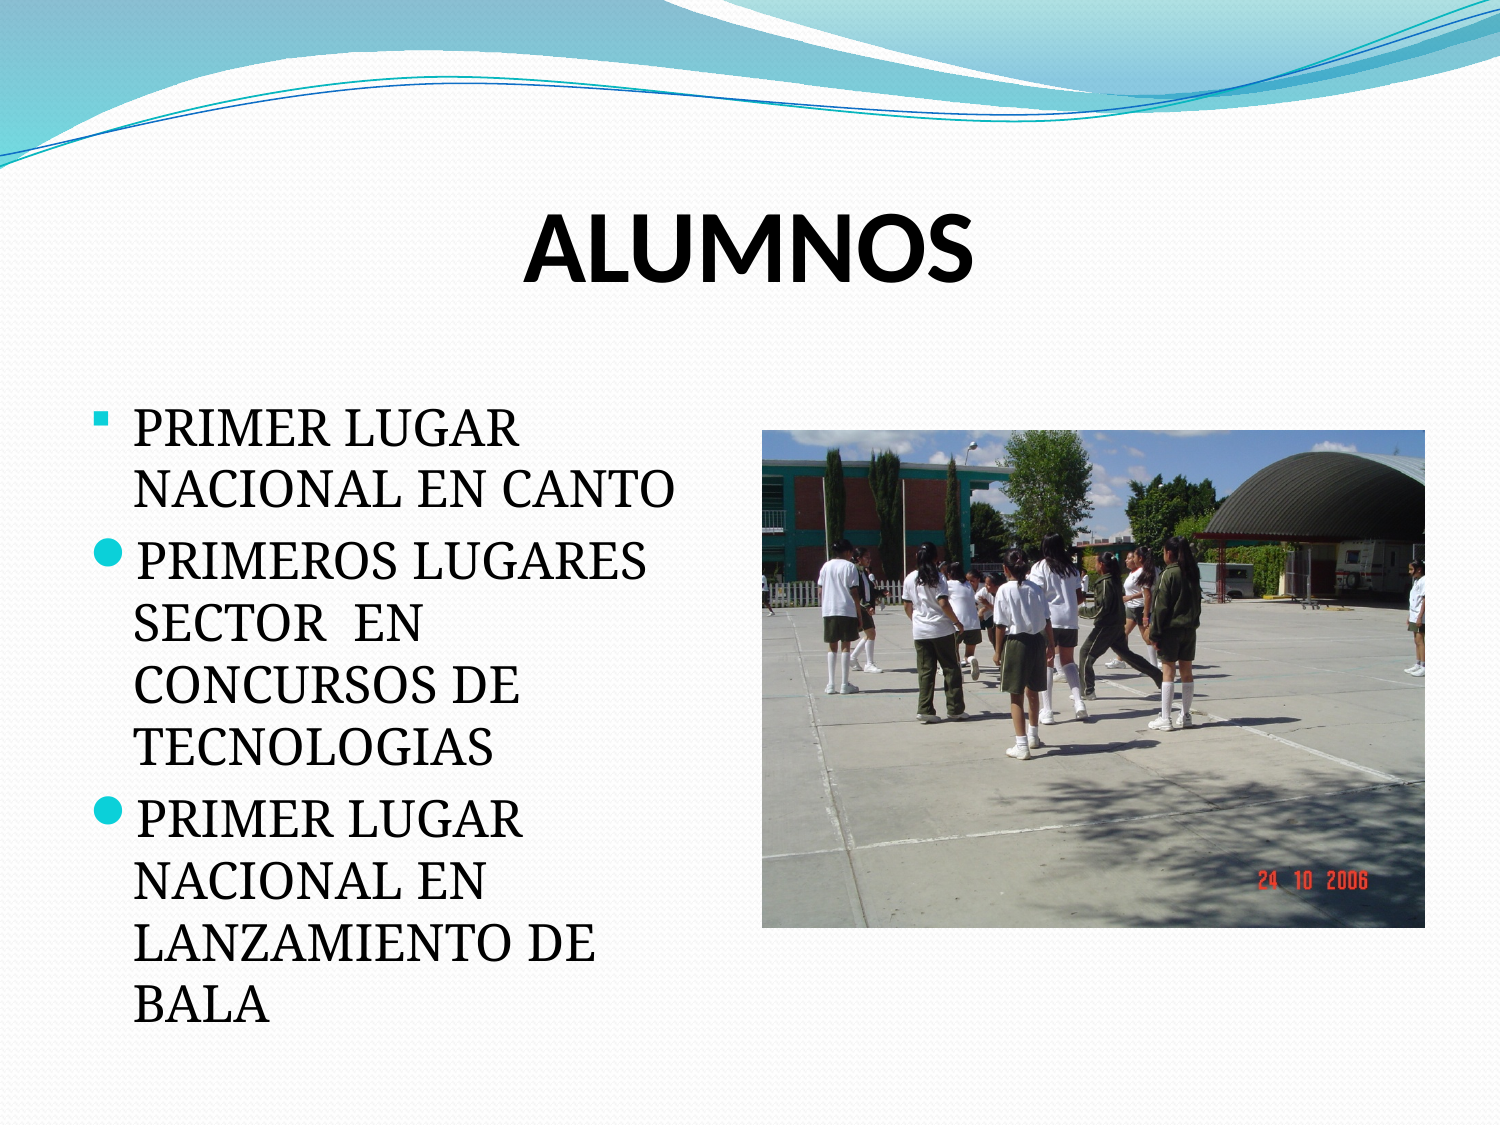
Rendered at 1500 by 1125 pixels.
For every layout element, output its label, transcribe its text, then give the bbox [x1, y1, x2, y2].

list PRIMER LUGAR NACIONAL EN CANTO PRIMEROS LUGARES SECTOR EN CONCURSOS DE TECNOLOGIAS PRIMER LUGAR NACIONAL EN LANZAMIENTO DE BALA [75, 314, 738, 1043]
title ALUMNOS [75, 115, 1425, 303]
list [762, 430, 1426, 928]
